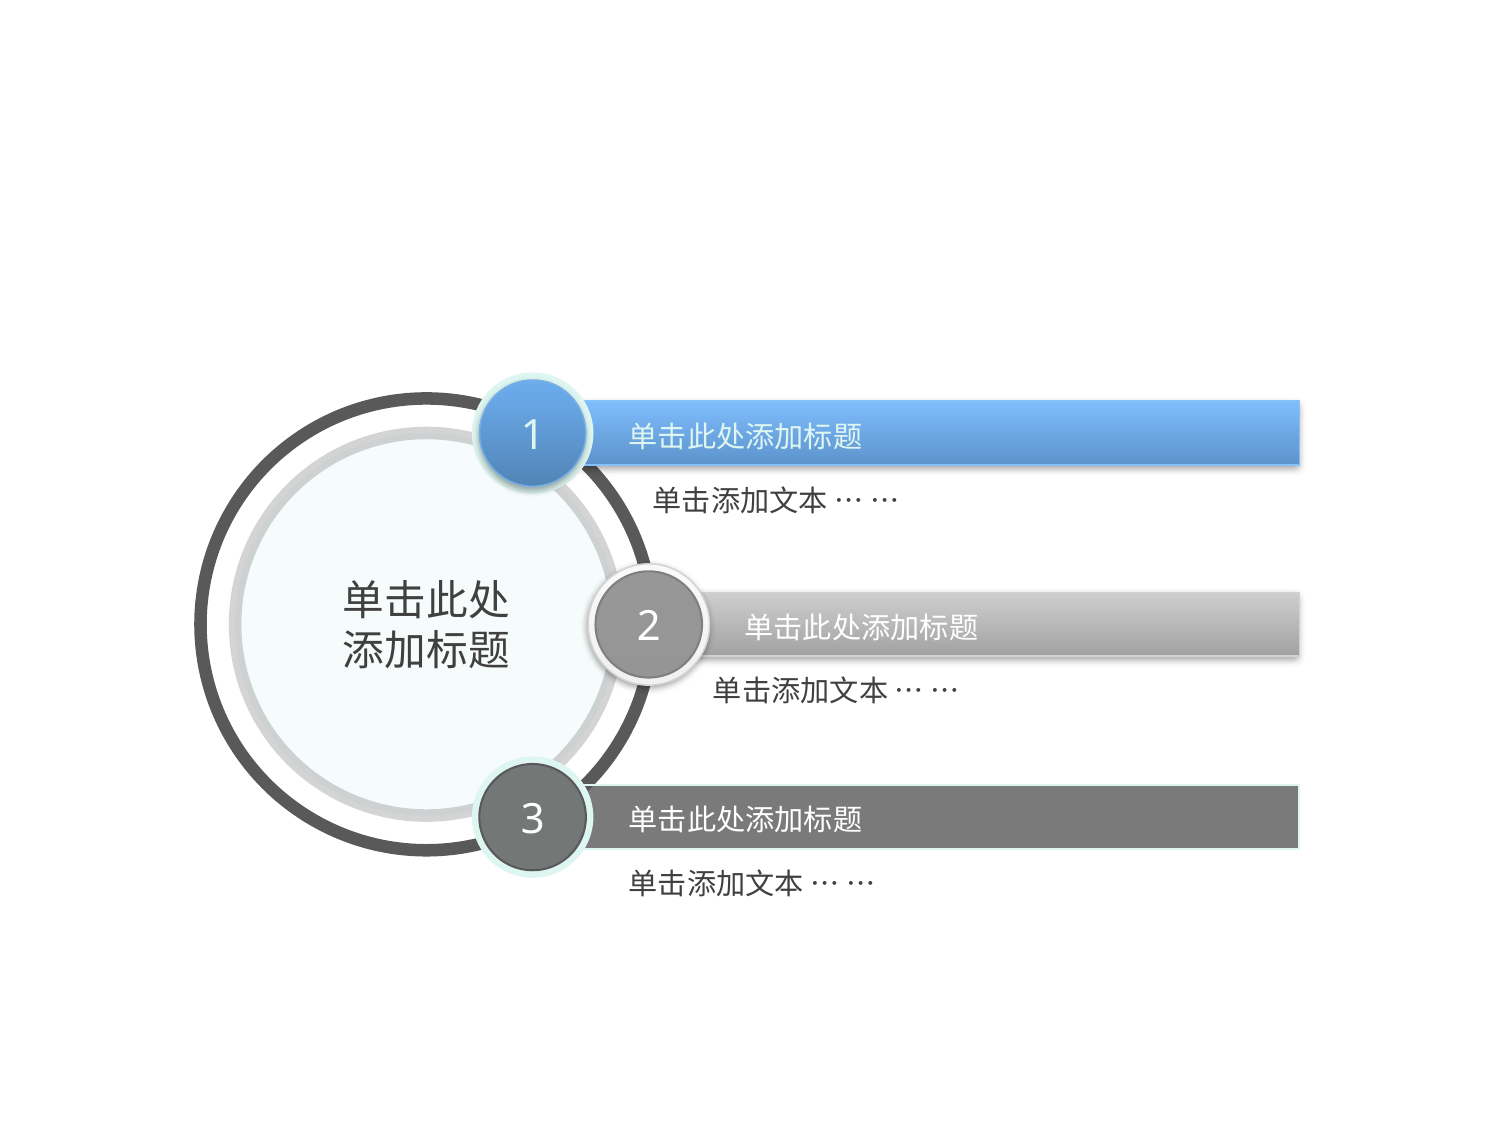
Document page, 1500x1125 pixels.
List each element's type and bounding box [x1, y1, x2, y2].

text_box [687, 592, 1300, 711]
text_box [587, 563, 711, 686]
text_box [471, 372, 595, 495]
text_box [581, 784, 1300, 905]
text_box [581, 400, 1300, 520]
text_box [471, 756, 595, 879]
text_box [200, 398, 653, 851]
